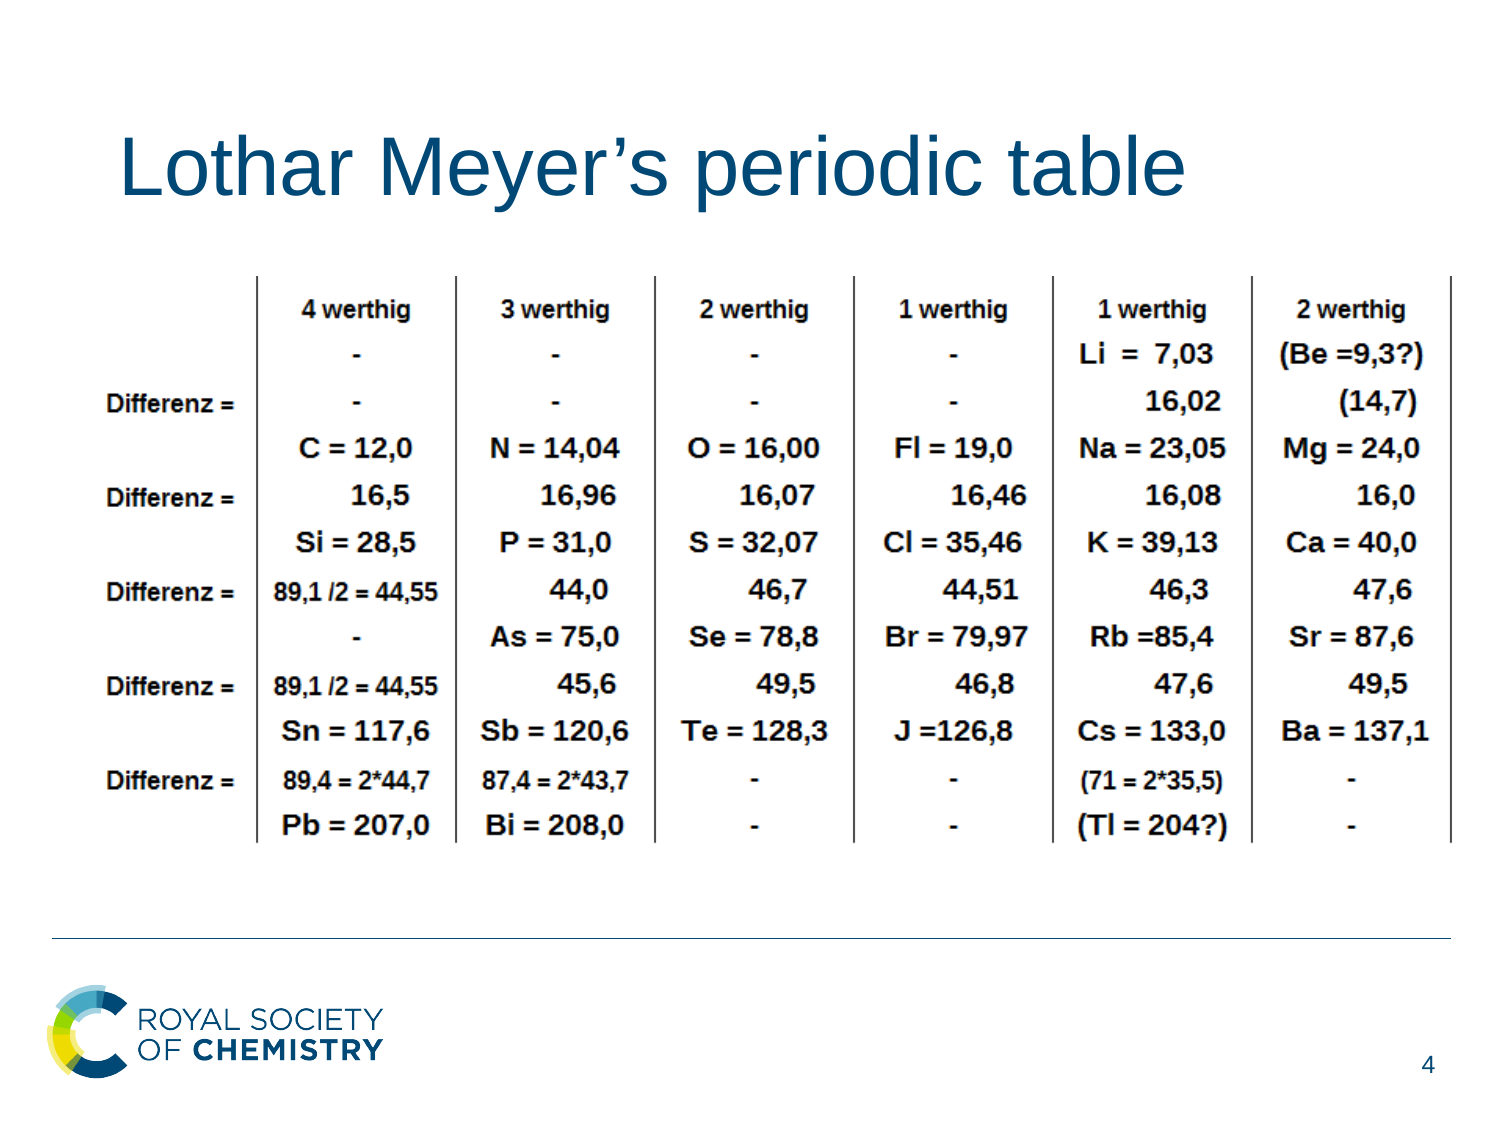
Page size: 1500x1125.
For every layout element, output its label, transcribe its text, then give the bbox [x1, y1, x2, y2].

slide_number 4 [1113, 1033, 1451, 1094]
title Lothar Meyer’s periodic table [103, 59, 1397, 276]
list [103, 276, 1463, 851]
picture [0, 938, 430, 1125]
